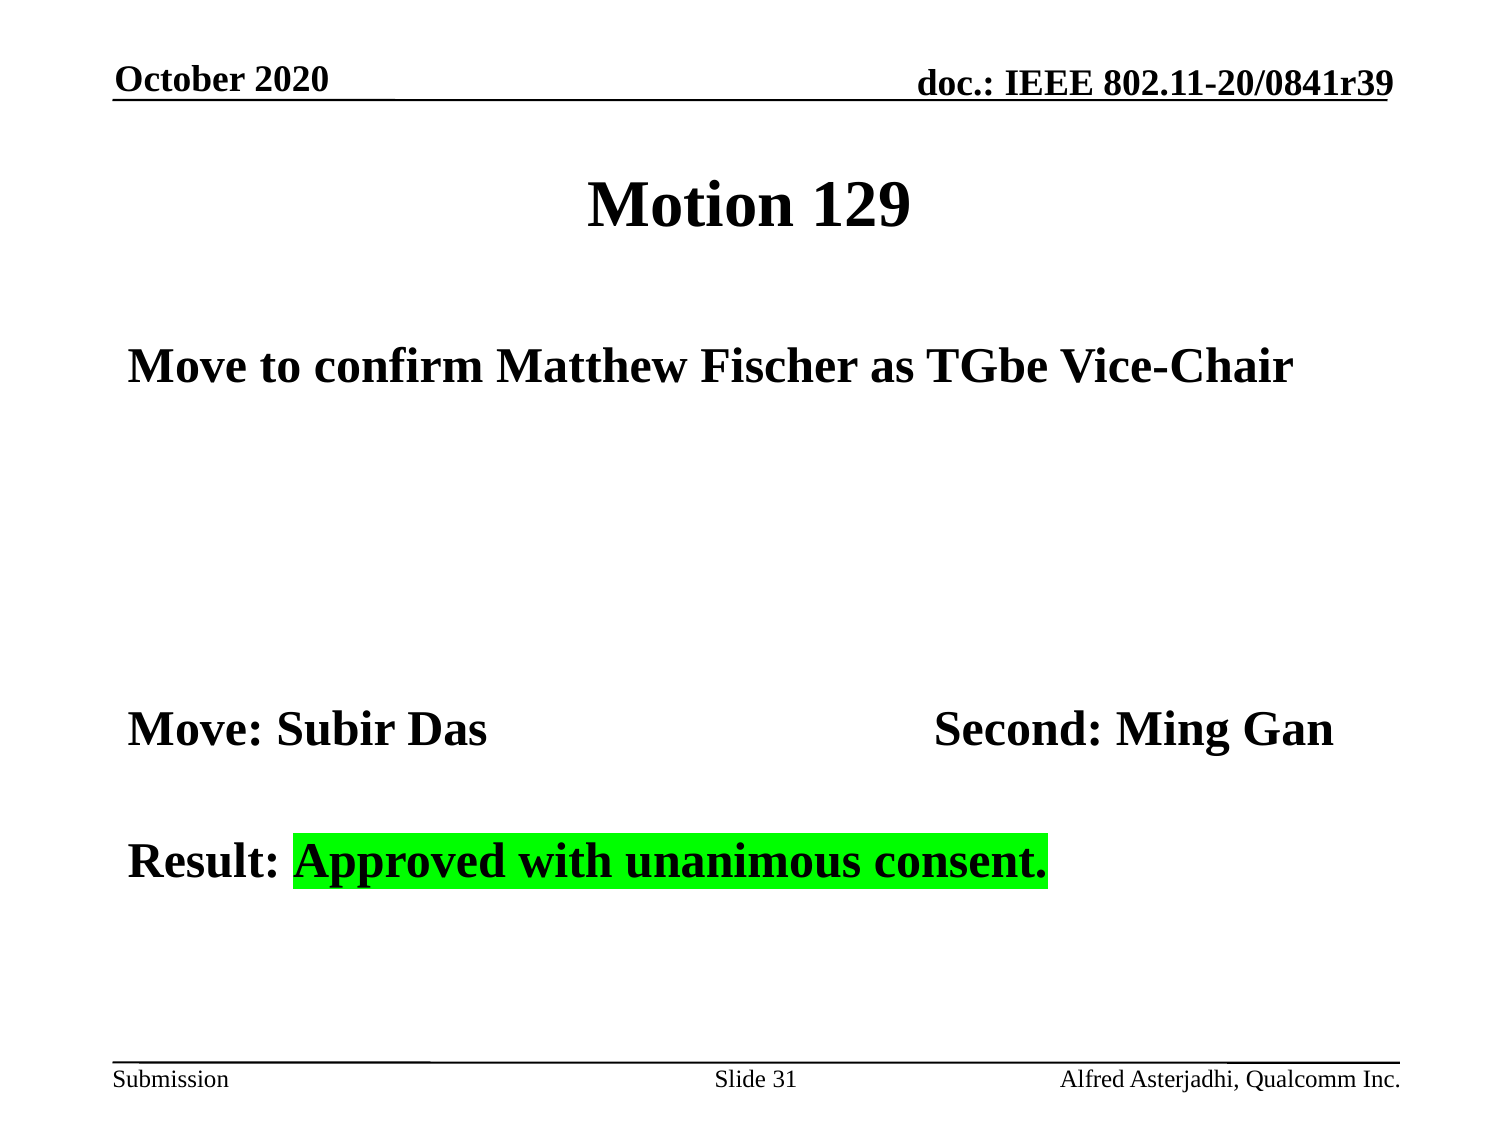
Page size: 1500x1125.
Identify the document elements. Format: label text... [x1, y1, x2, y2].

title Motion 129 [112, 112, 1388, 288]
footer Alfred Asterjadhi, Qualcomm Inc. [878, 1061, 1402, 1093]
slide_number Slide 31 [712, 1061, 800, 1123]
list Move to confirm Matthew Fischer as TGbe Vice-Chair Move: Subir Das Second: Ming Gan Result: Approved with unanimous consent. [112, 324, 1388, 1000]
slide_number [114, 54, 423, 100]
